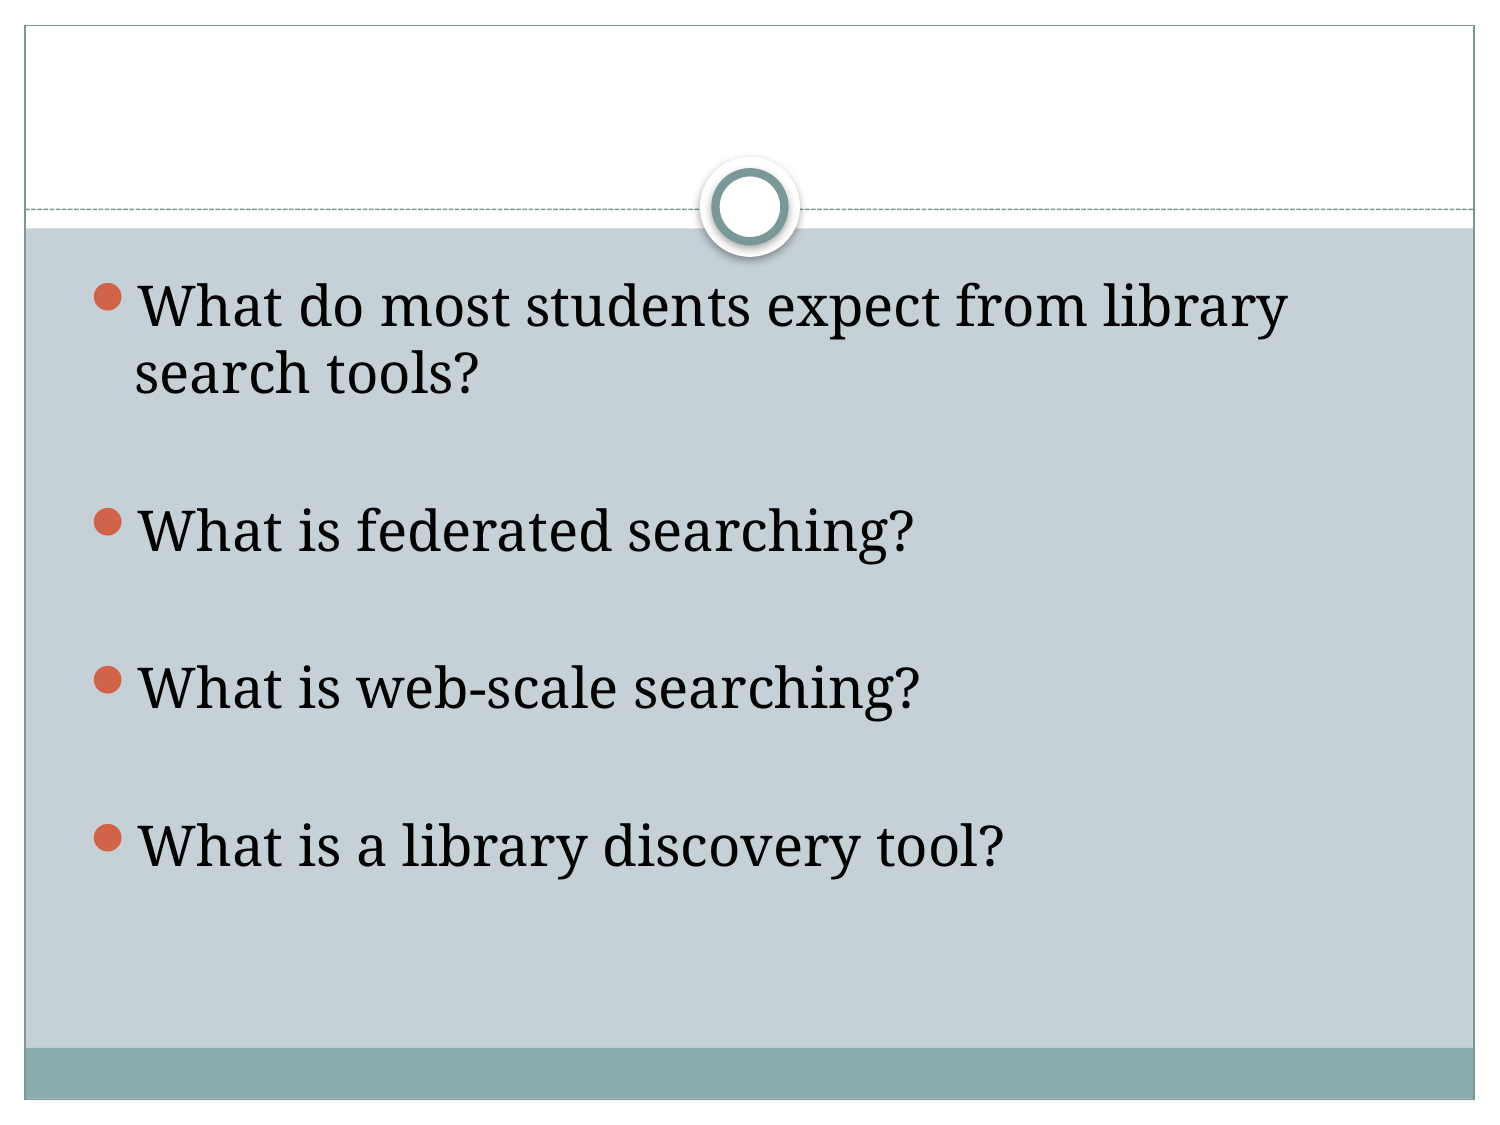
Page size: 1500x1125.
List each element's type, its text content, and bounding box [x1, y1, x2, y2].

list What do most students expect from library search tools? What is federated searching? What is web-scale searching? What is a library discovery tool? [75, 262, 1425, 1005]
